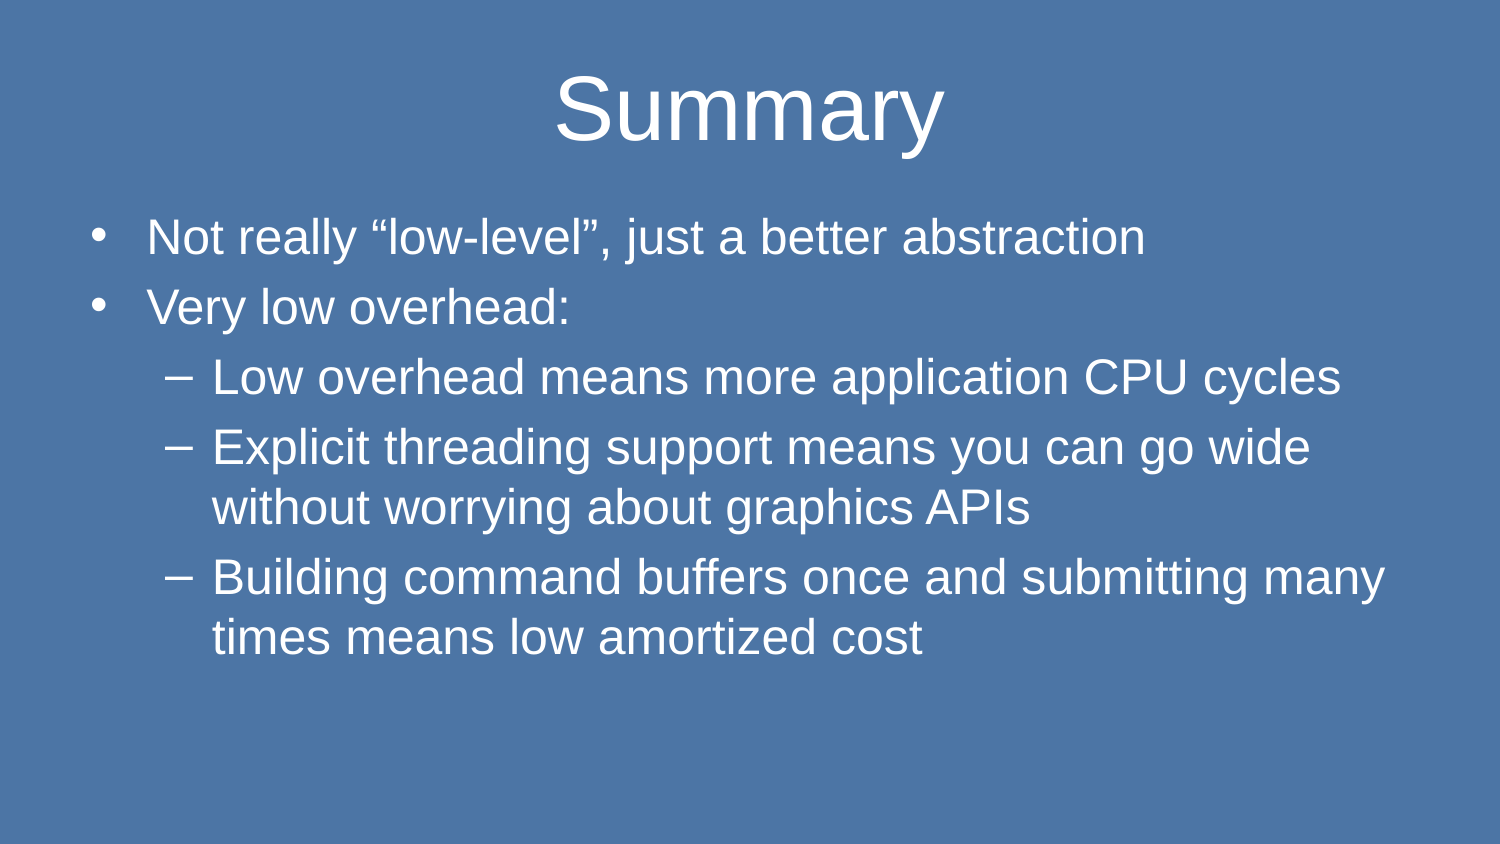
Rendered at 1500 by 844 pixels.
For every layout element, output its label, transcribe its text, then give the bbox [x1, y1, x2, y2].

title Summary [75, 33, 1425, 175]
list Not really “low-level”, just a better abstraction Very low overhead: Low overhead means more application CPU cycles Explicit threading support means you can go wide without worrying about graphics APIs Building command buffers once and submitting many times means low amortized cost [75, 196, 1425, 754]
